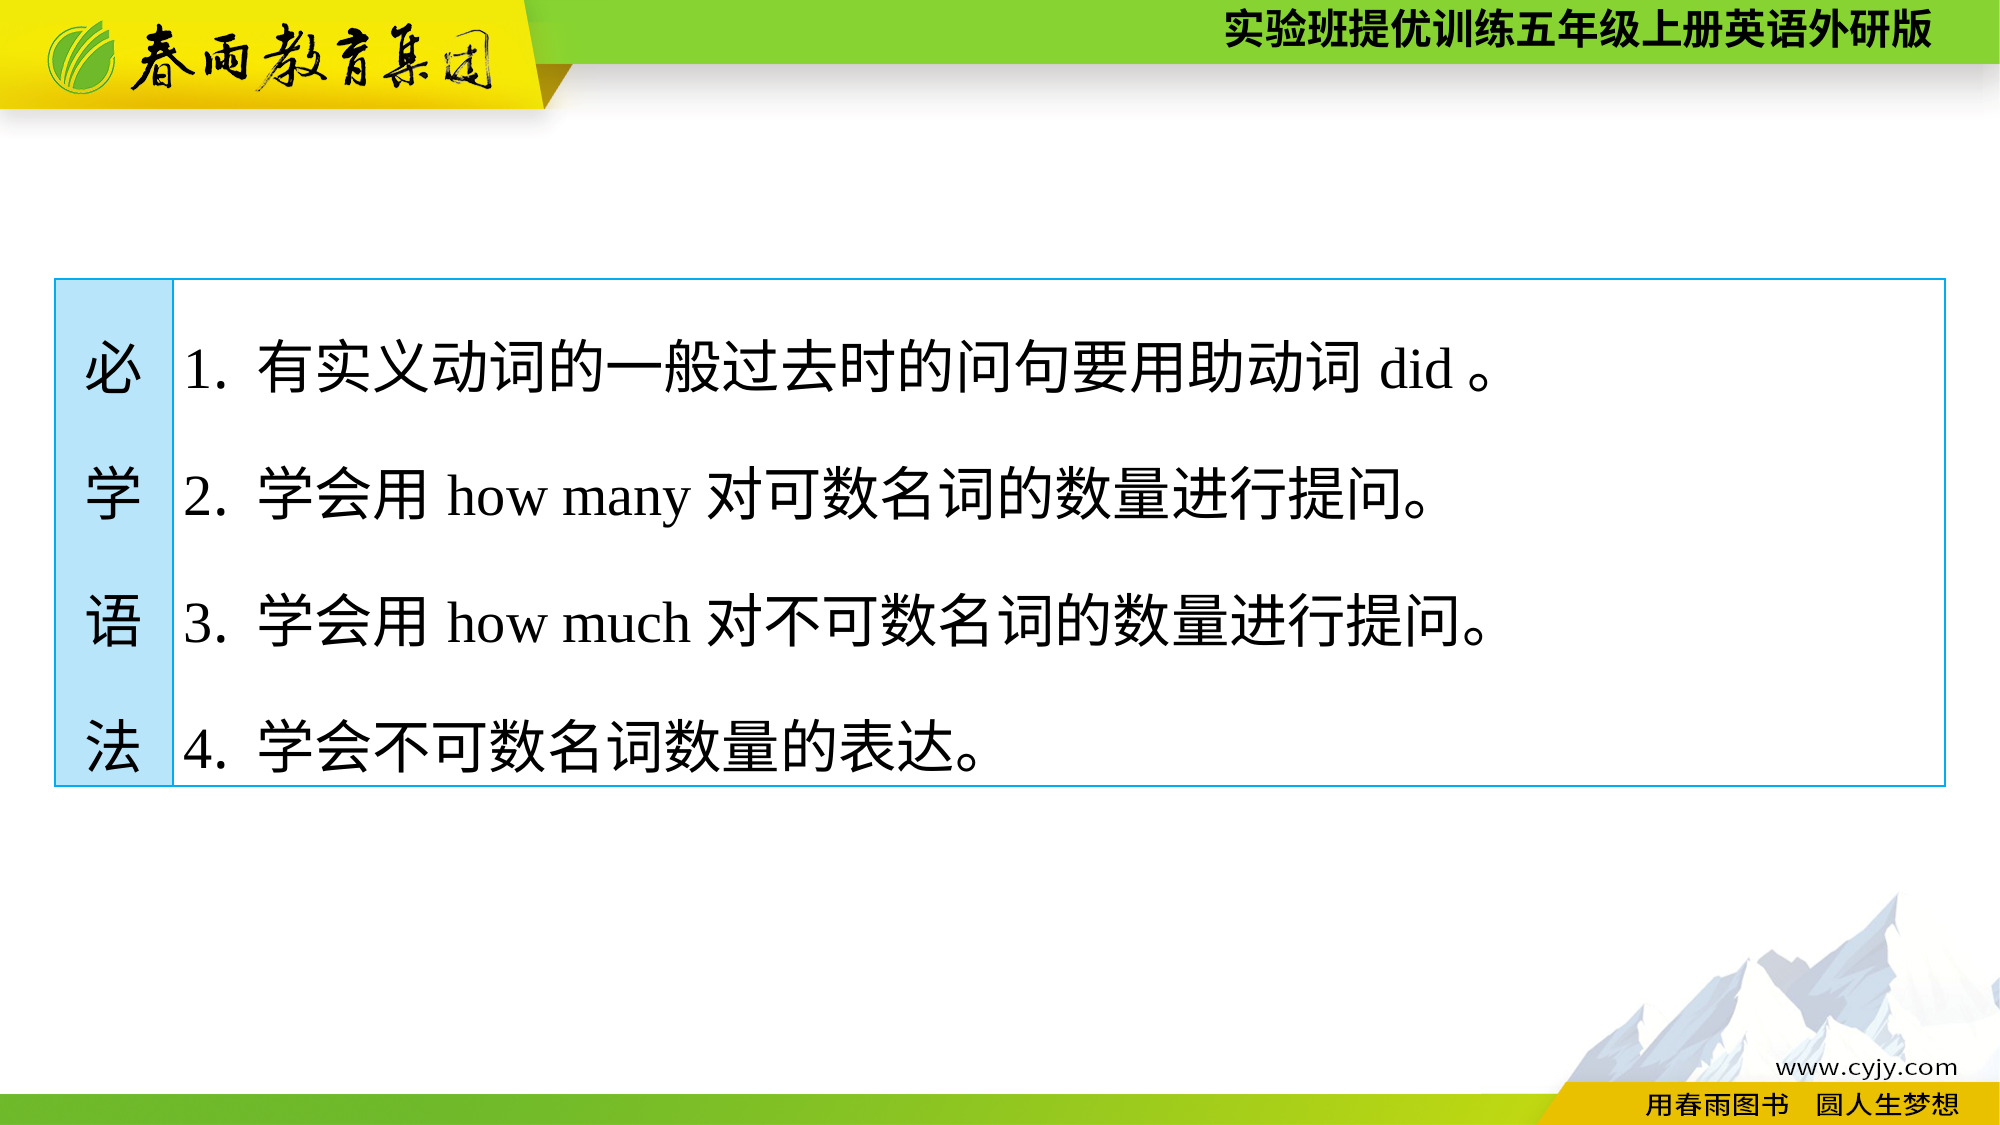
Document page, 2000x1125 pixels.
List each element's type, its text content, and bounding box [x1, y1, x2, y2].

table_header 1. 有实义动词的一般过去时的问句要用助动词did。 2. 学会用how many对可数名词的数量进行提问。 3. 学会用how much对不可数名词的数量进行提问。 4. 学会不可数名词数量的表达。 [174, 280, 1944, 785]
table_header 必 学 语 法 [56, 280, 172, 785]
picture [0, 0, 2000, 1125]
